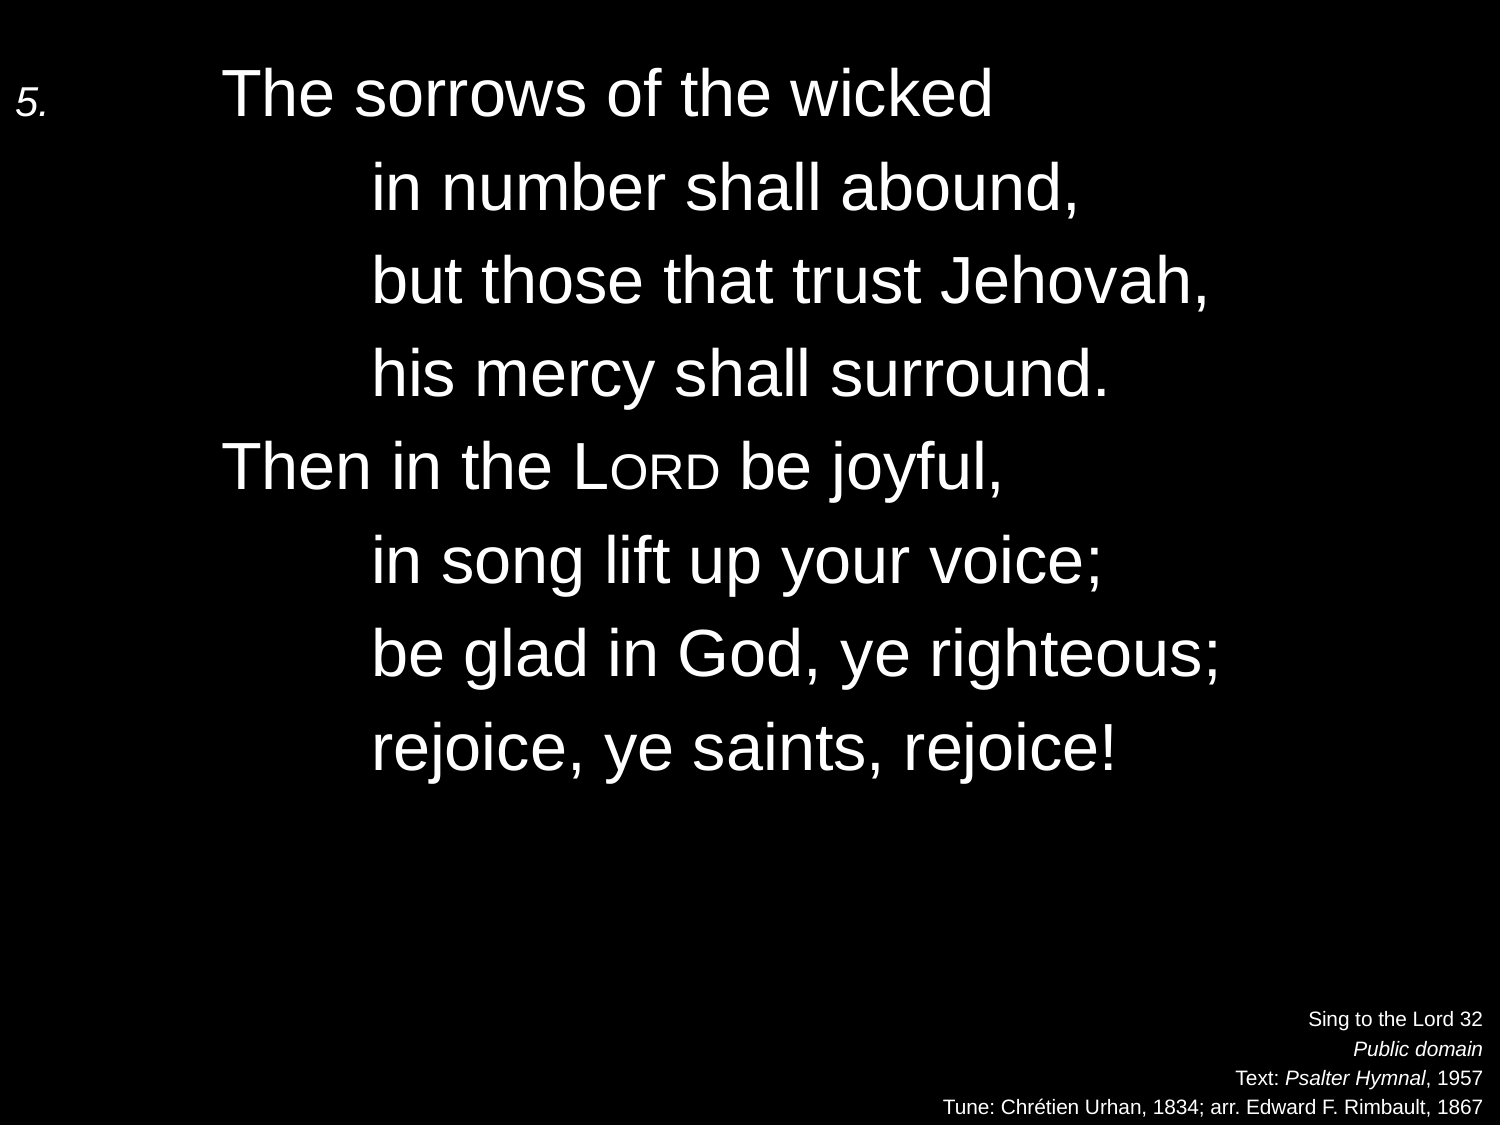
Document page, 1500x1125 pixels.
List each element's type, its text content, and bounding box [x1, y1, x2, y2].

list 5. The sorrows of the wicked in number shall abound, but those that trust Jehovah, his mercy shall surround. Then in the Lord be joyful, in song lift up your voice; be glad in God, ye righteous; rejoice, ye saints, rejoice! [0, 42, 1500, 1047]
text_box Sing to the Lord 32 Public domain Text: Psalter Hymnal, 1957 Tune: Chrétien Urhan, 1834; arr. Edward F. Rimbault, 1867 [0, 998, 1498, 1125]
